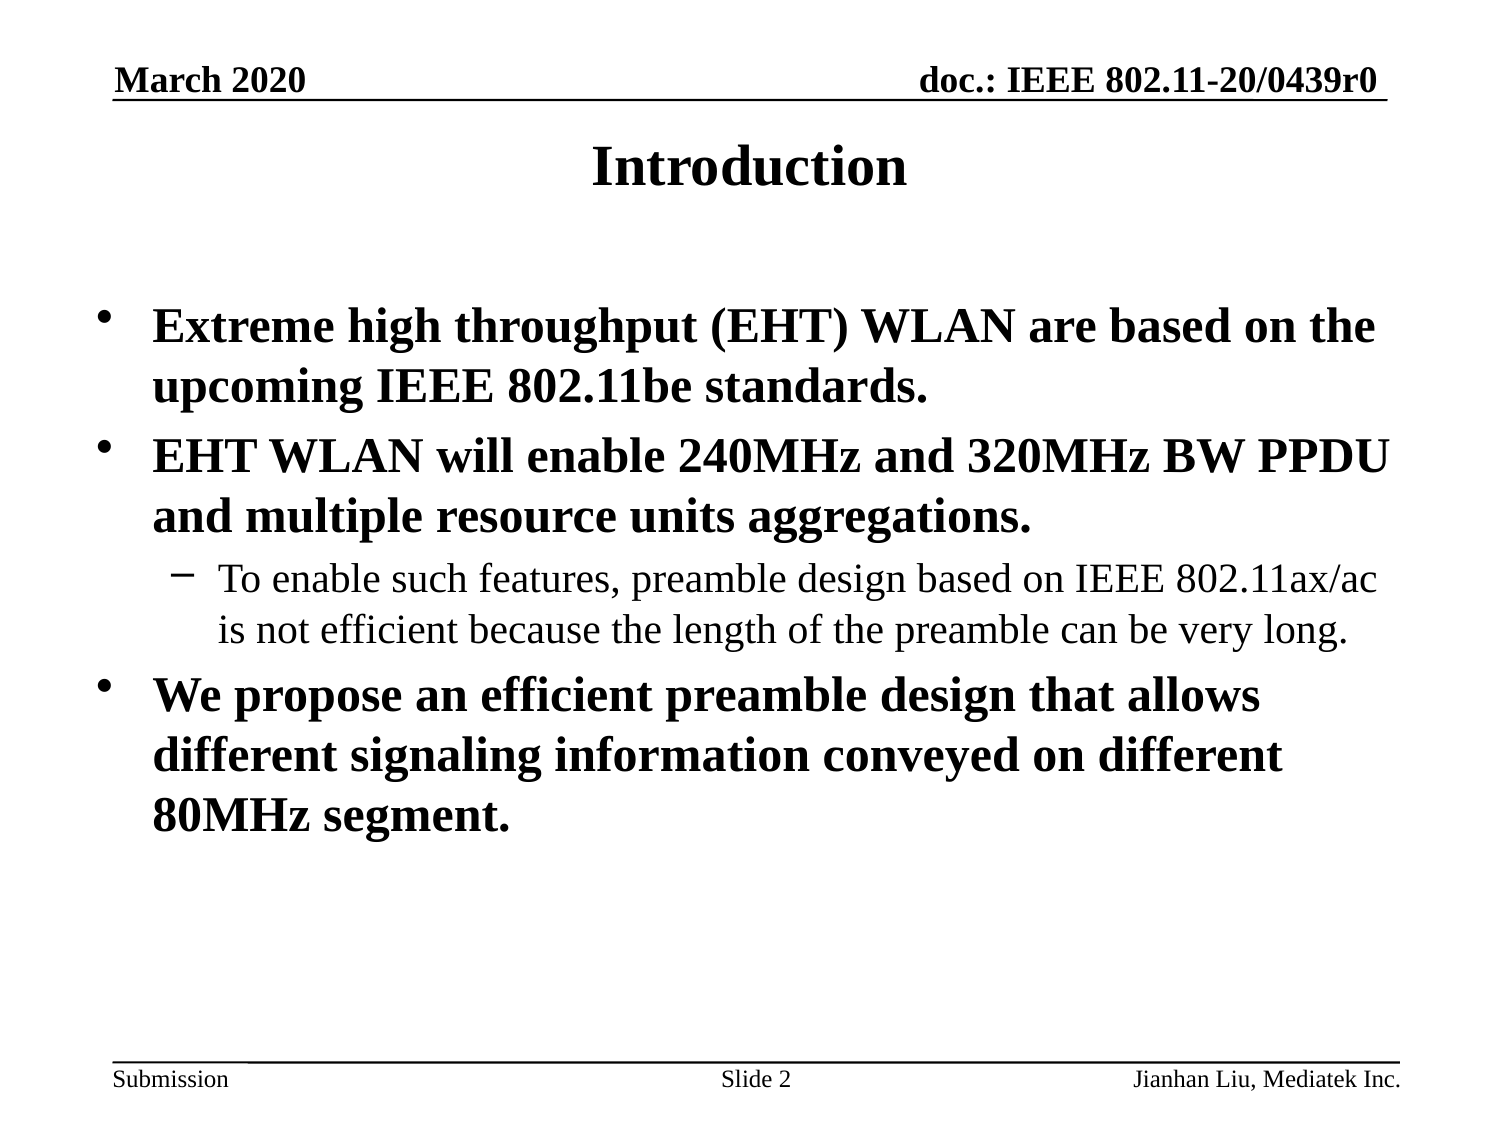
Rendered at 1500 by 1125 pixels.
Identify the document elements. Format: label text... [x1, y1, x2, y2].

footer Jianhan Liu, Mediatek Inc. [1129, 1061, 1402, 1093]
title Introduction [112, 112, 1388, 213]
slide_number Slide 2 [712, 1061, 800, 1093]
text_box Extreme high throughput (EHT) WLAN are based on the upcoming IEEE 802.11be standards. EHT WLAN will enable 240MHz and 320MHz BW PPDU and multiple resource units aggregations. To enable such features, preamble design based on IEEE 802.11ax/ac is not efficient because the length of the preamble can be very long. We propose an efficient preamble design that allows different signaling information conveyed on different 80MHz segment. [81, 285, 1432, 990]
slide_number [114, 54, 309, 101]
